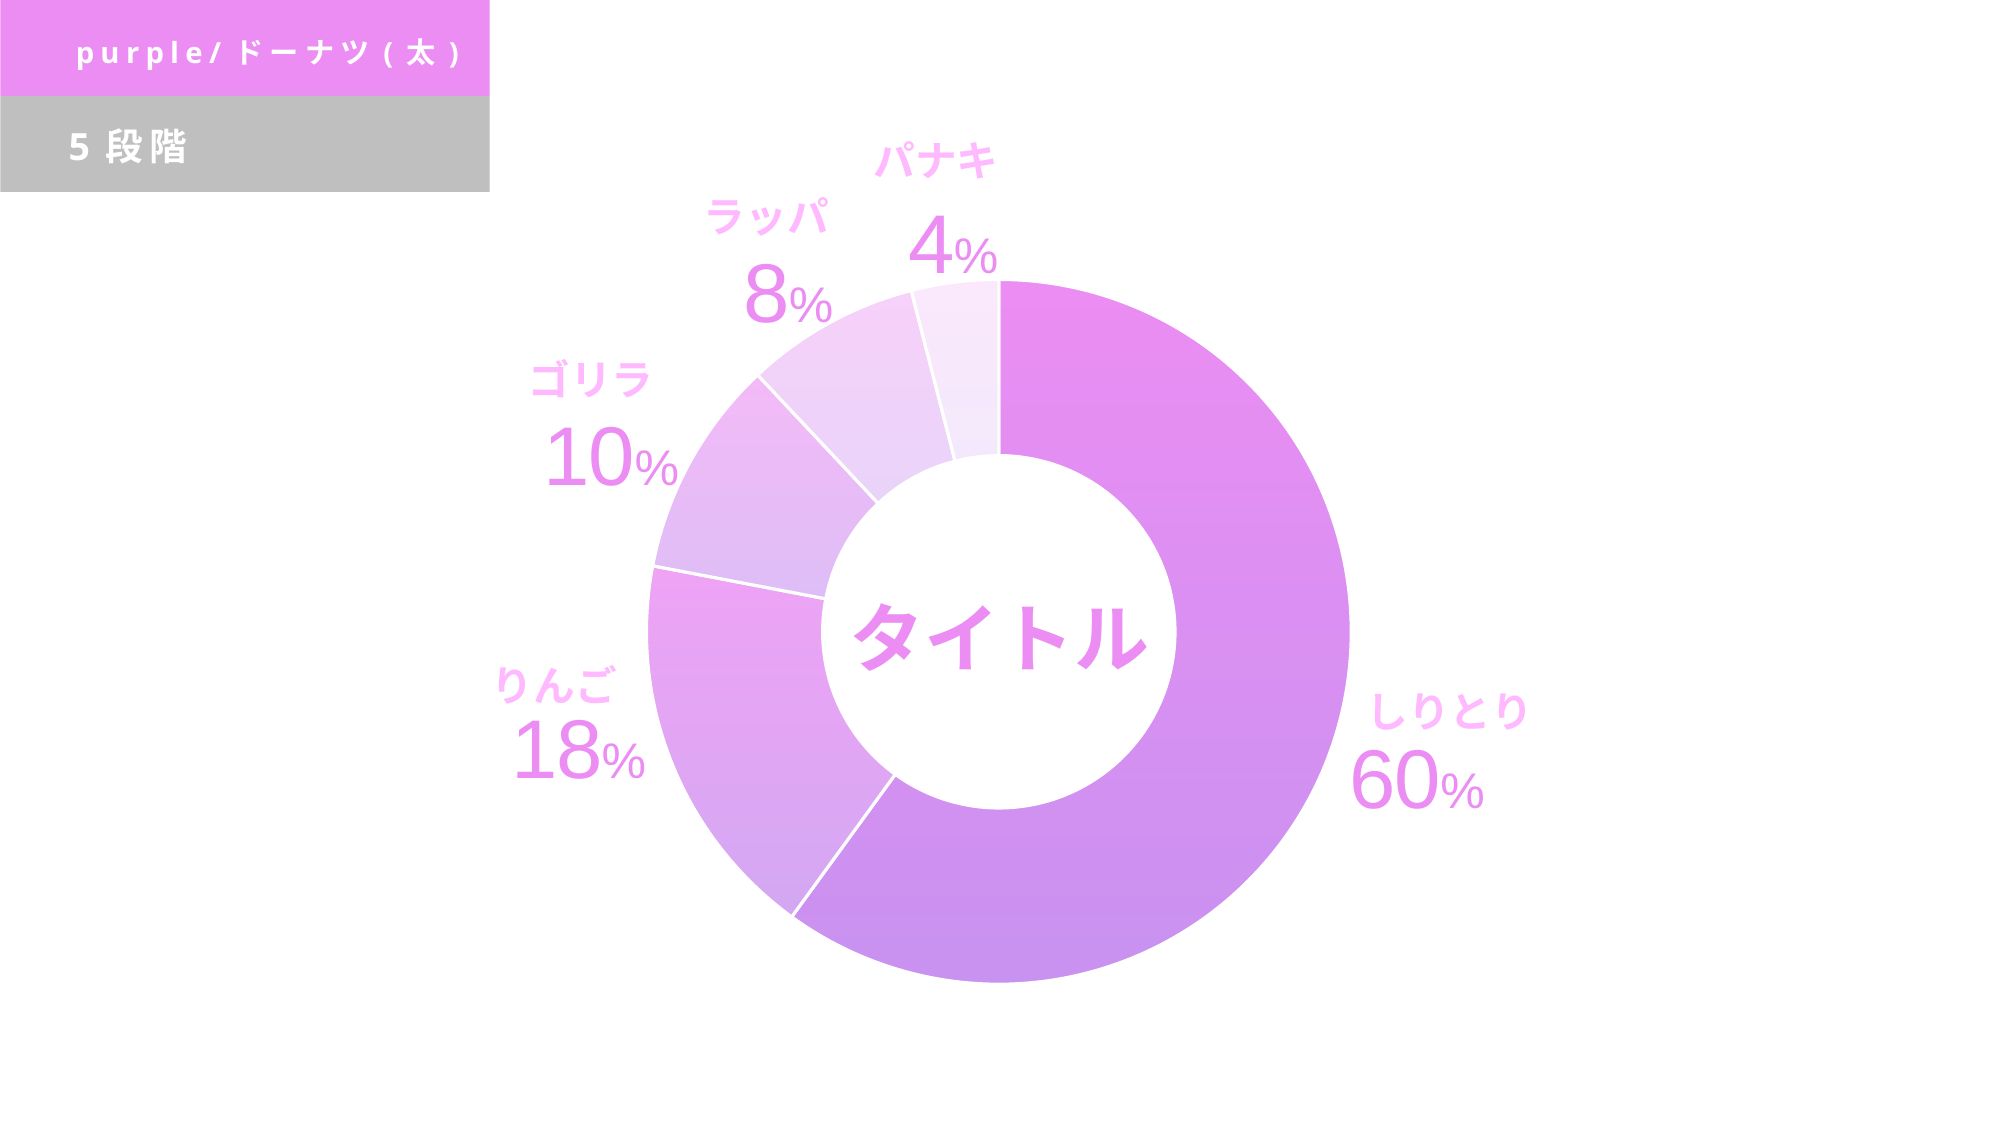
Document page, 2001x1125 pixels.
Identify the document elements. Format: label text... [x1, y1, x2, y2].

text_box [0, 95, 491, 193]
text_box purple/ドーナツ(太) [61, 26, 474, 77]
chart [333, 175, 1667, 1065]
text_box [0, 0, 491, 95]
text_box パナキ [858, 127, 1032, 175]
text_box 5段階 [53, 115, 202, 176]
